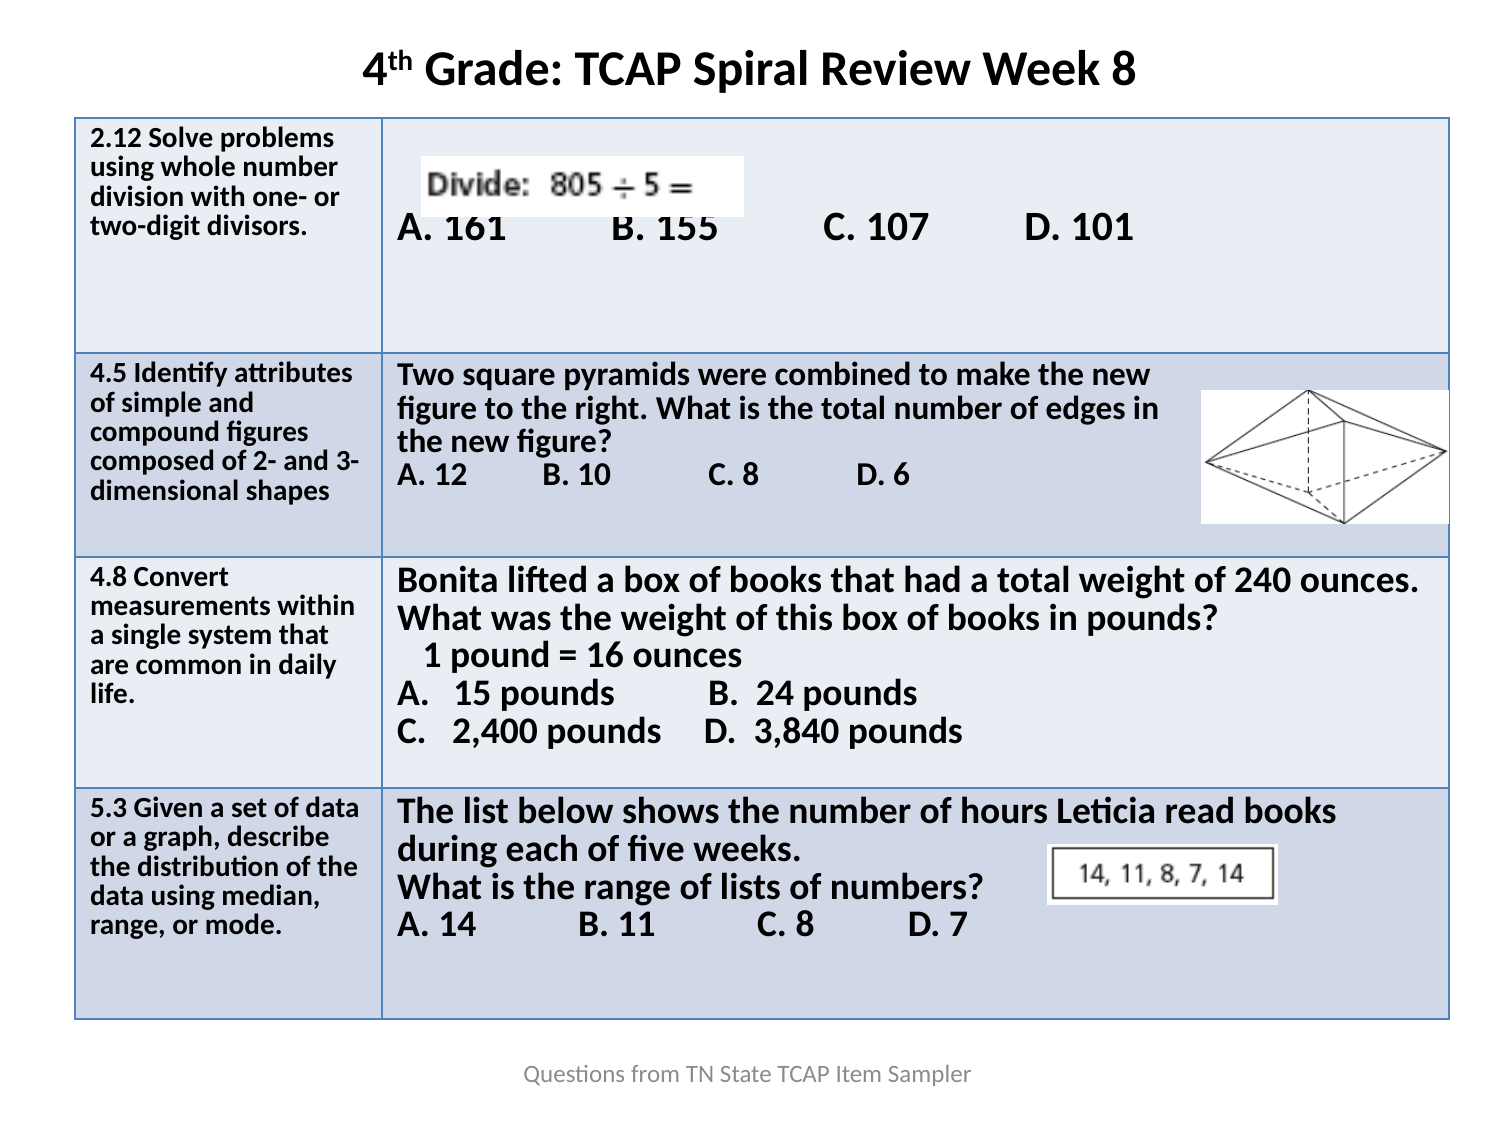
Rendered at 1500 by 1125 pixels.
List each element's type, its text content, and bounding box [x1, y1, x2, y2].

table_cell 5.3 Given a set of data or a graph, describe the distribution of the data using median, range, or mode. [76, 789, 381, 1018]
picture [421, 155, 745, 217]
footer Questions from TN State TCAP Item Sampler [447, 1042, 1048, 1103]
table_header A. 161 B. 155 C. 107 D. 101 [383, 119, 1448, 352]
title 4th Grade: TCAP Spiral Review Week 8 [74, 44, 1426, 86]
picture [1047, 844, 1278, 905]
table_cell Two square pyramids were combined to make the new figure to the right. What is the total number of edges in the new figure? A. 12 B. 10 C. 8 D. 6 [383, 354, 1448, 556]
table_cell Bonita lifted a box of books that had a total weight of 240 ounces. What was the weight of this box of books in pounds? 1 pound = 16 ounces 15 pounds B. 24 pounds C. 2,400 pounds D. 3,840 pounds [383, 558, 1448, 787]
picture [1201, 390, 1449, 525]
table_cell The list below shows the number of hours Leticia read books during each of five weeks. What is the range of lists of numbers? A. 14 B. 11 C. 8 D. 7 [383, 789, 1448, 1018]
table_header 2.12 Solve problems using whole number division with one- or two-digit divisors. [76, 119, 381, 352]
table_cell 4.5 Identify attributes of simple and compound figures composed of 2- and 3-dimensional shapes [76, 354, 381, 556]
table_cell 4.8 Convert measurements within a single system that are common in daily life. [76, 558, 381, 787]
